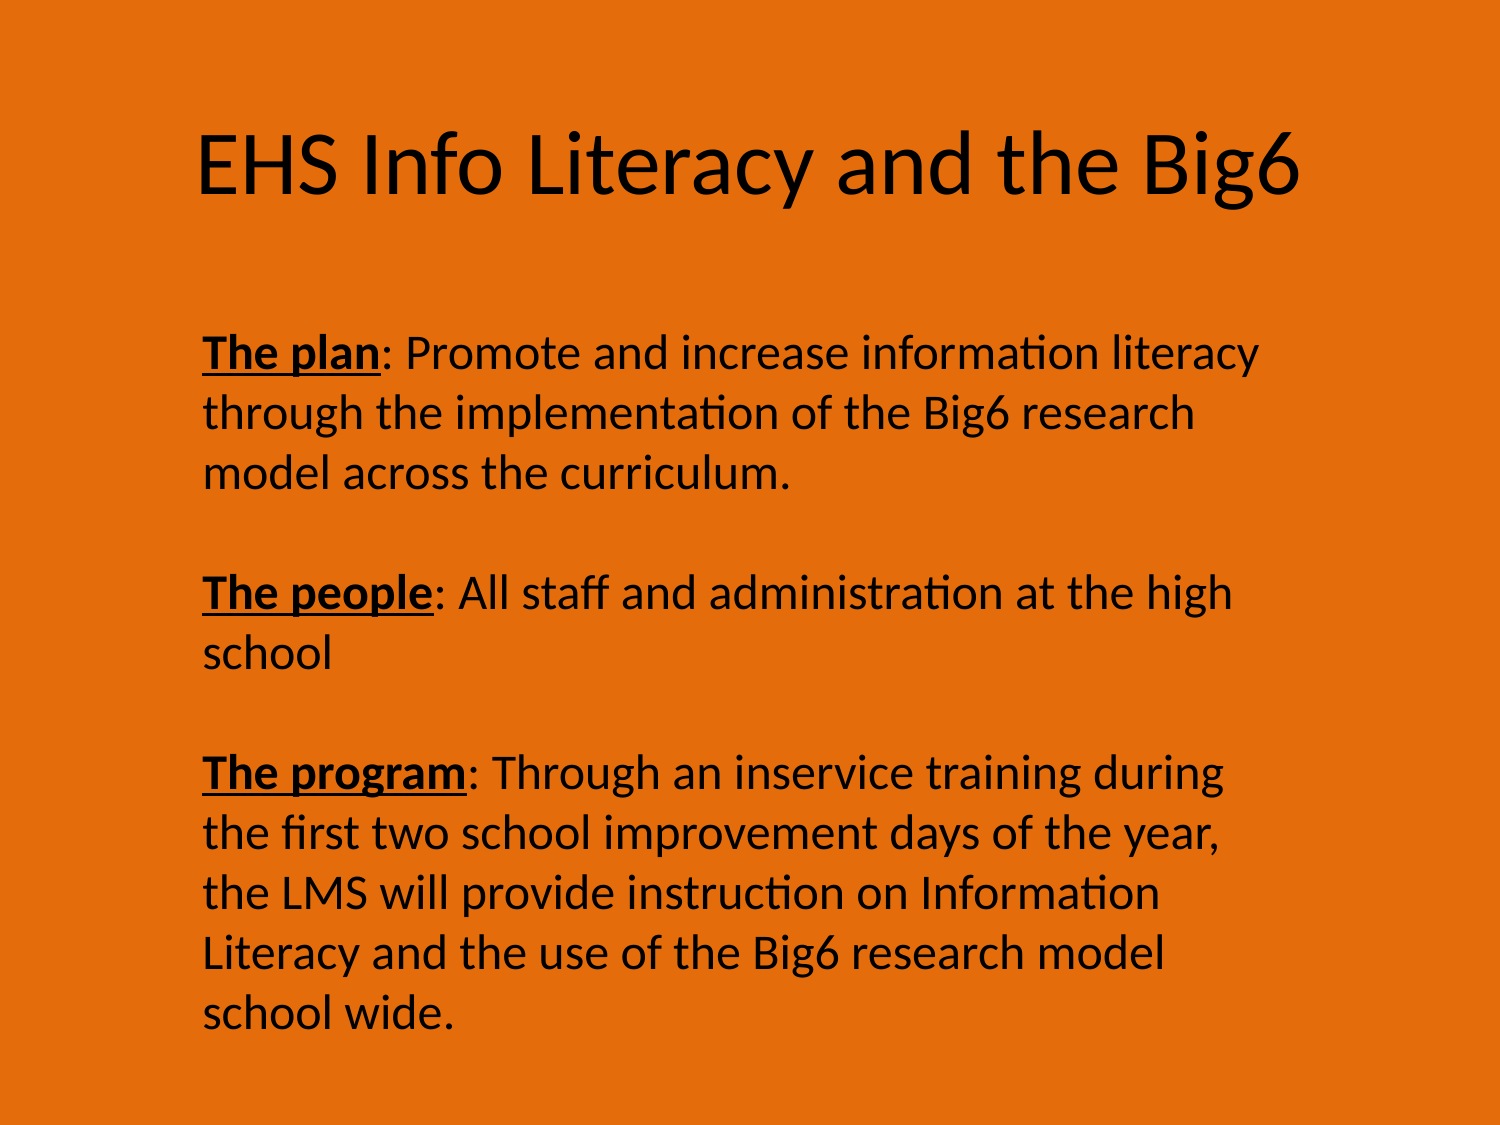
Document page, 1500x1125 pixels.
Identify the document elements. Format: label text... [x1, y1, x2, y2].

text_box The plan: Promote and increase information literacy through the implementation of the Big6 research model across the curriculum. The people: All staff and administration at the high school The program: Through an inservice training during the first two school improvement days of the year, the LMS will provide instruction on Information Literacy and the use of the Big6 research model school wide. [187, 312, 1313, 1048]
title EHS Info Literacy and the Big6 [112, 37, 1388, 279]
